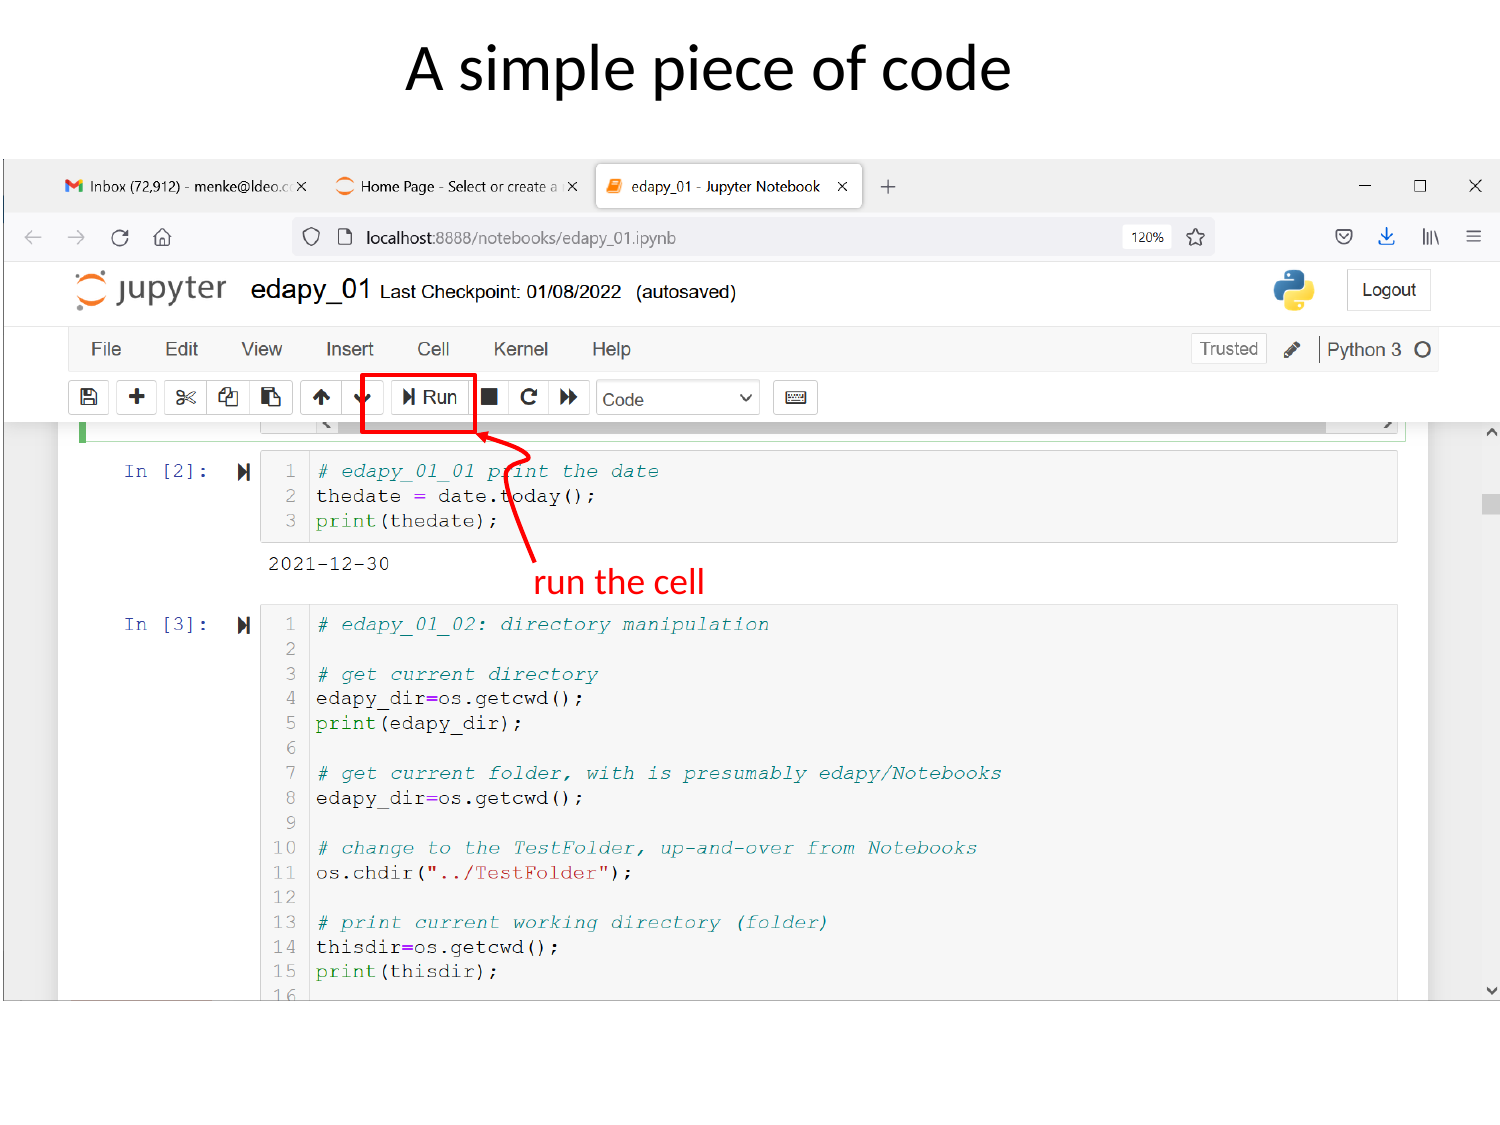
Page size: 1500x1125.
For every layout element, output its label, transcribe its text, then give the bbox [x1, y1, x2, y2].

picture [2, 159, 1500, 1001]
text_box A simple piece of code [2, 15, 1416, 111]
